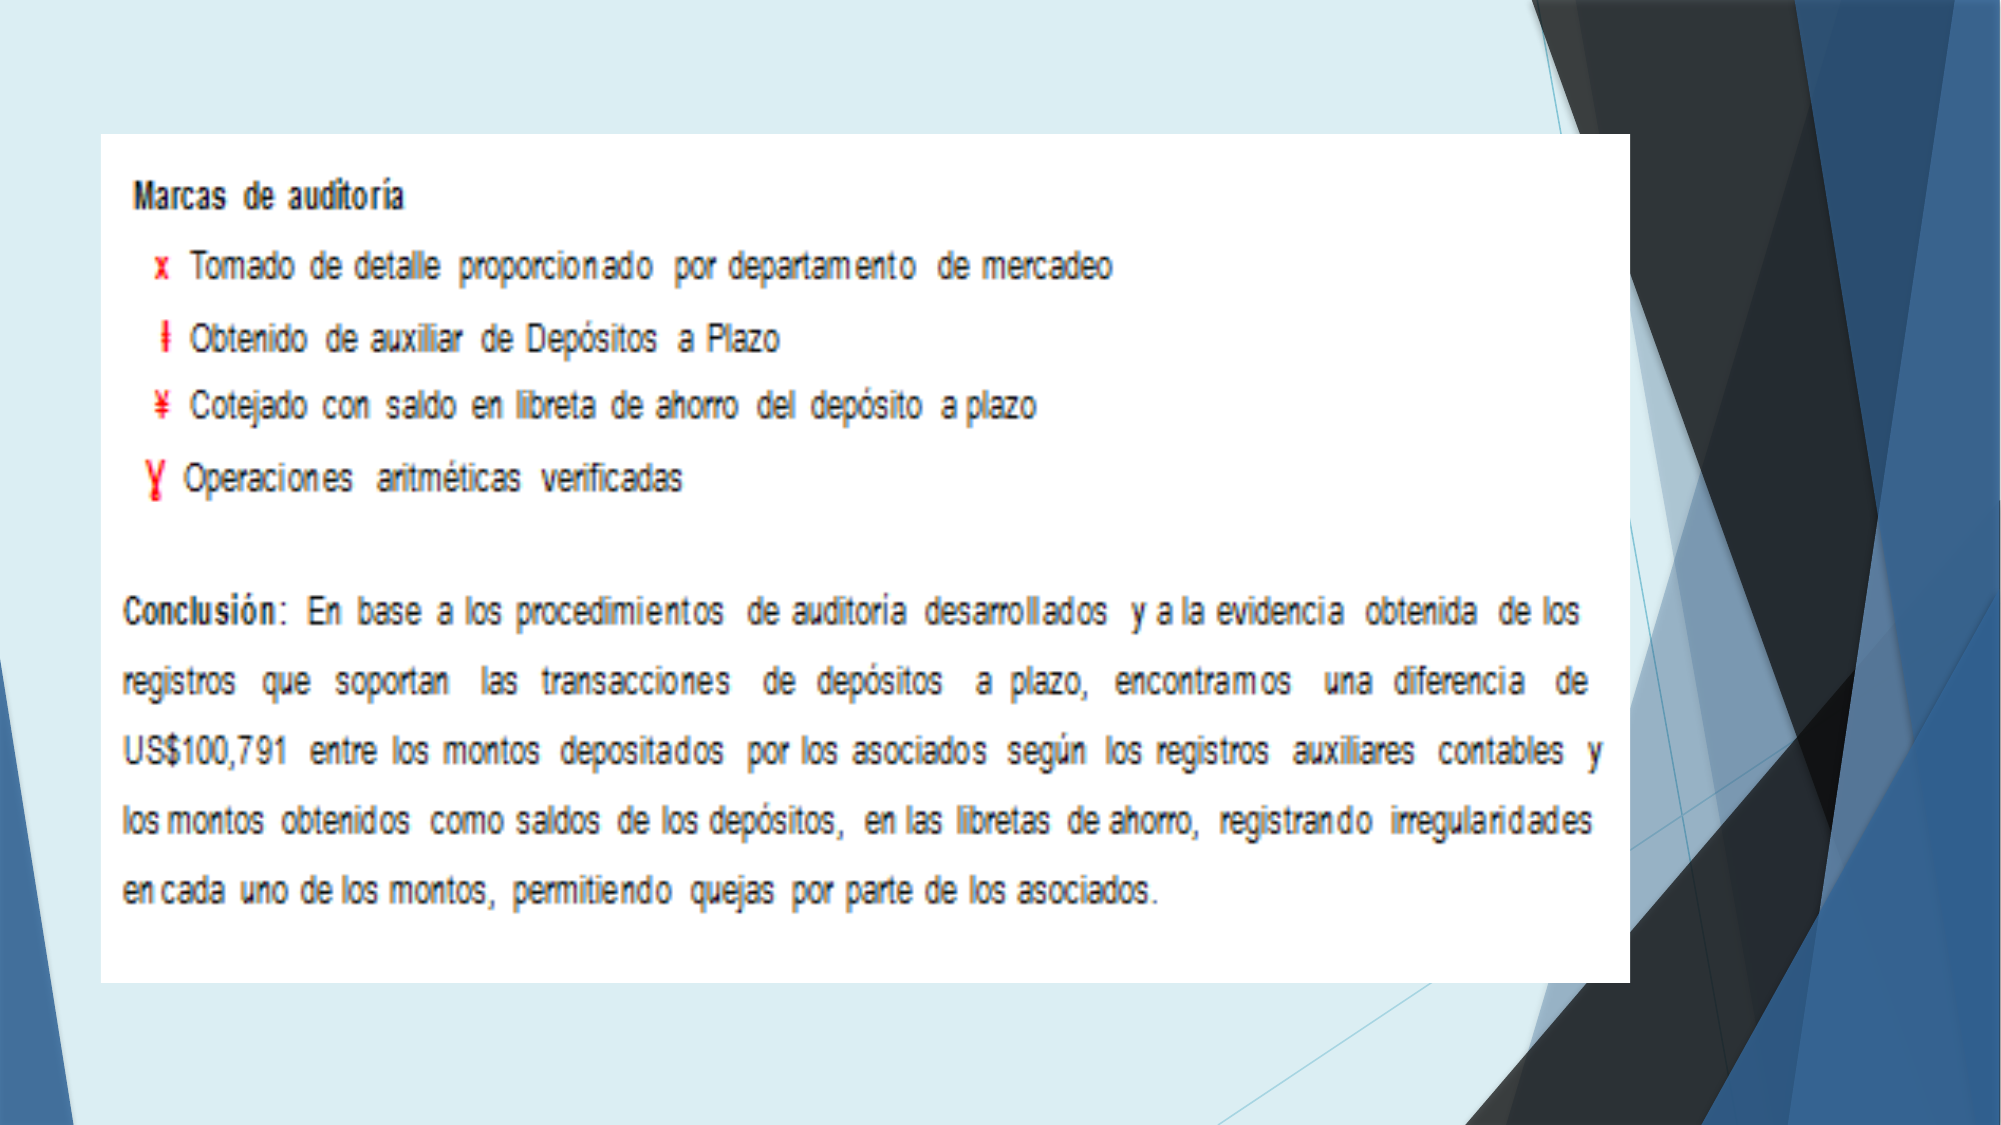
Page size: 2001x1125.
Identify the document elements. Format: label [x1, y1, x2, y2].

picture [100, 133, 1631, 984]
